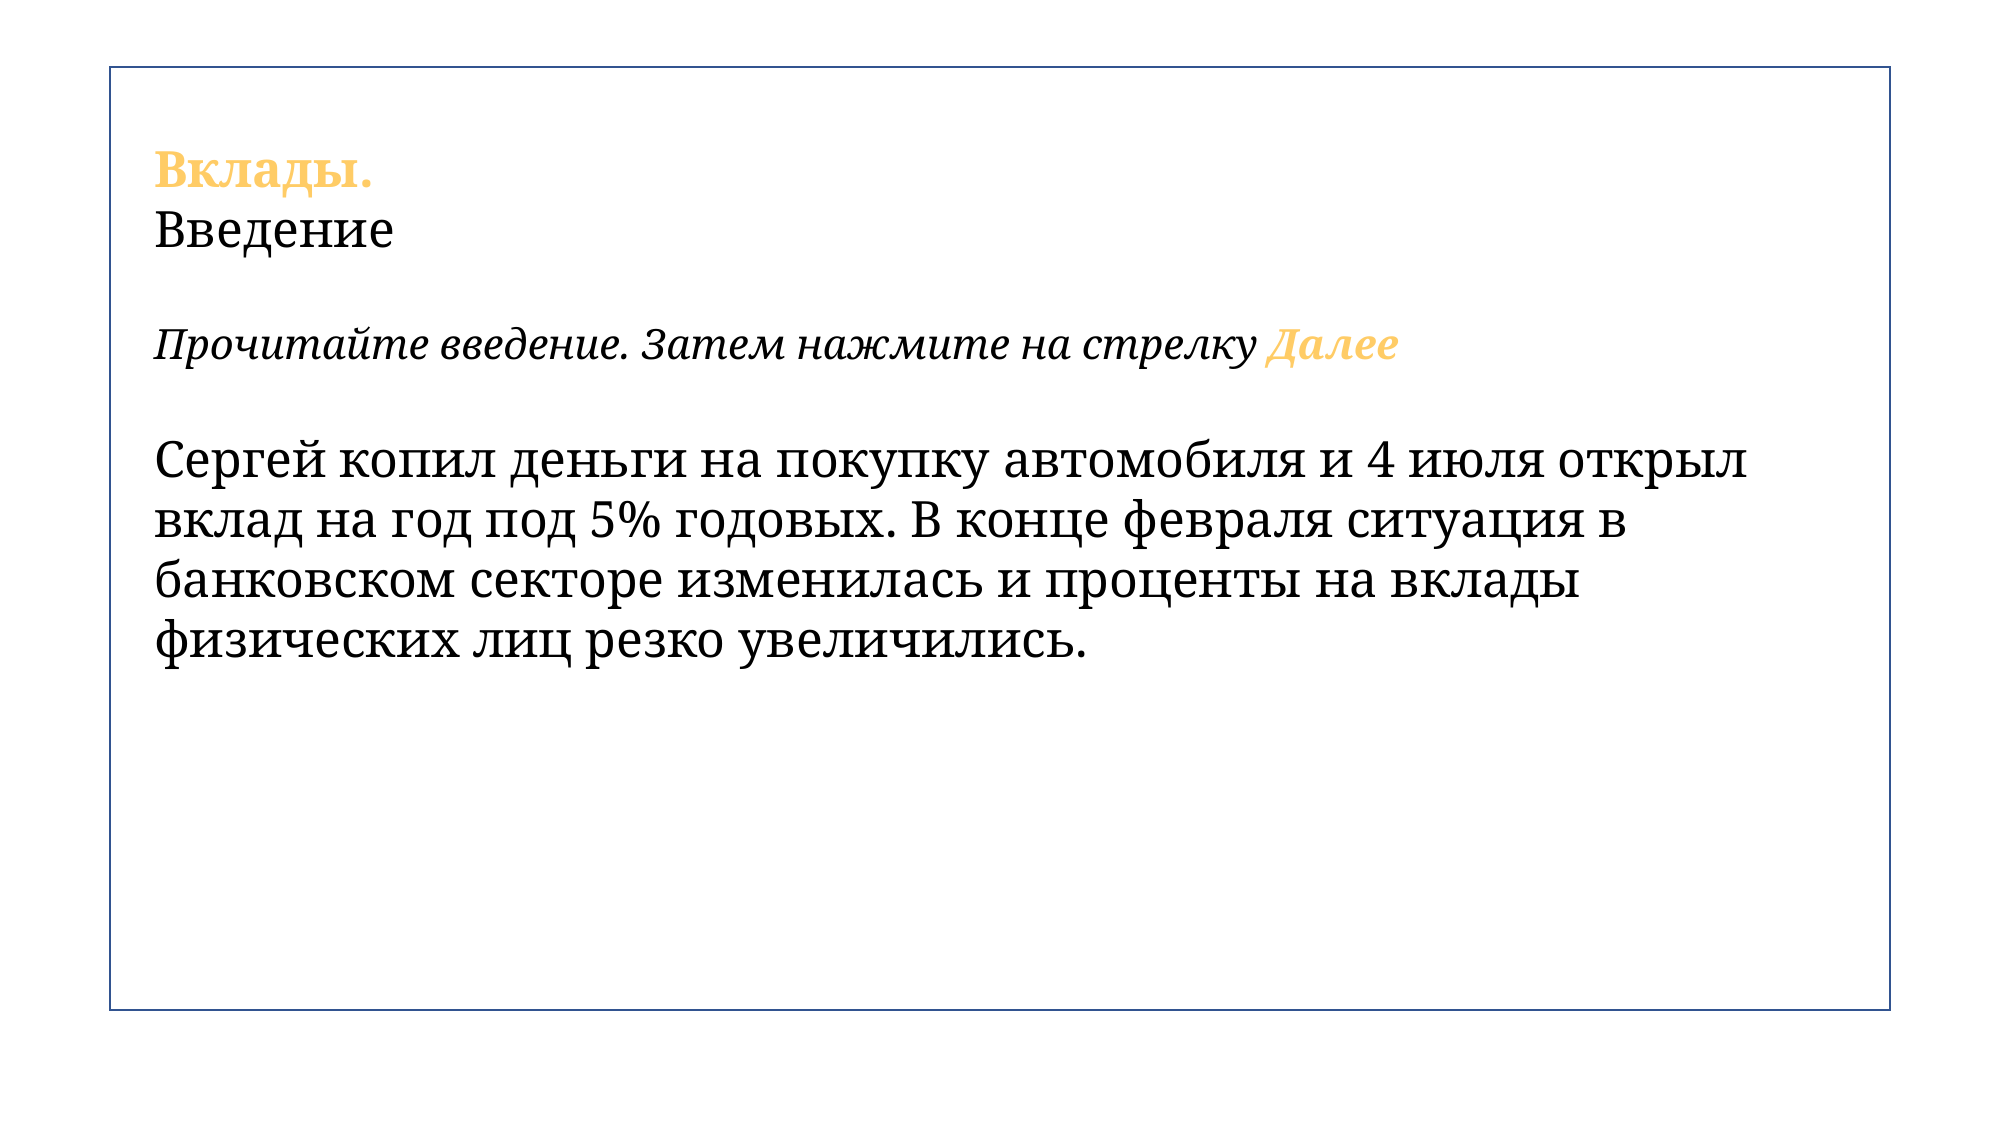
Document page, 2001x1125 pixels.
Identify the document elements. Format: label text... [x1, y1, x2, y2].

text_box Вклады. Введение Прочитайте введение. Затем нажмите на стрелку Далее Сергей копил деньги на покупку автомобиля и 4 июля открыл вклад на год под 5% годовых. В конце февраля ситуация в банковском секторе изменилась и проценты на вклады физических лиц резко увеличились. [139, 130, 1848, 675]
text_box Введение Прочитайте введение. Затем нажмите на [109, 66, 1891, 1011]
